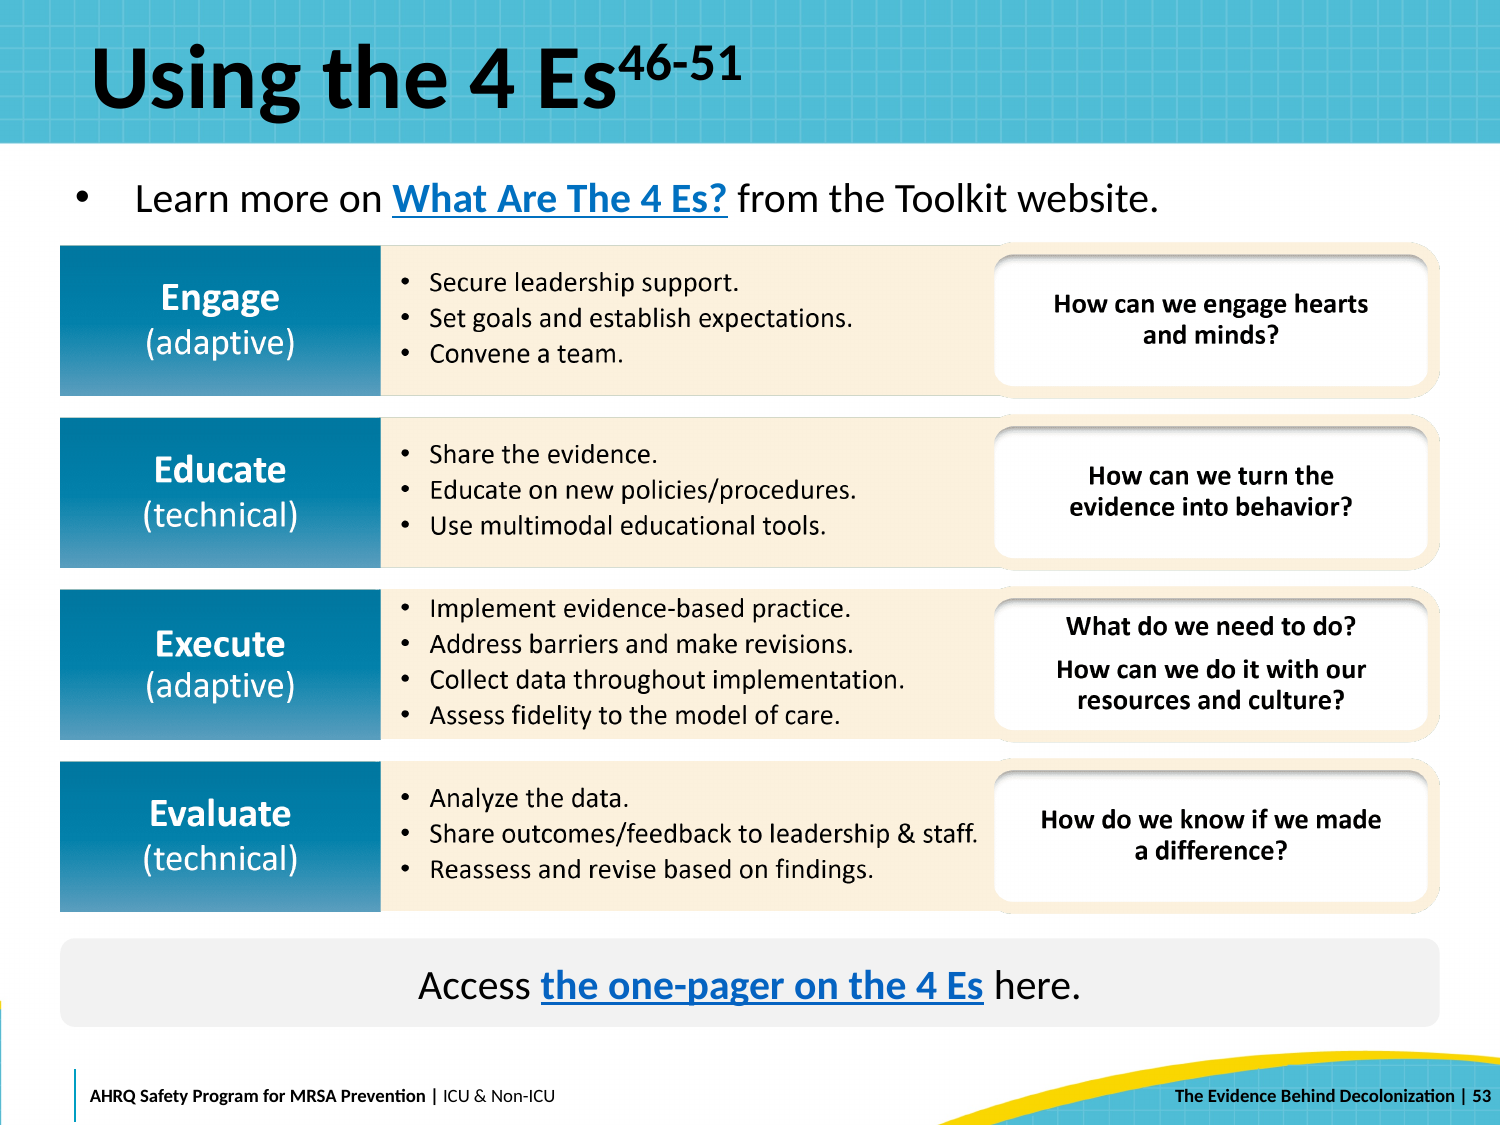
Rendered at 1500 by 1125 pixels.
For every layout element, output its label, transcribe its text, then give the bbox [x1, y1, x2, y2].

slide_number | 53 [1455, 1065, 1500, 1125]
text_box Access the one-pager on the 4 Es here. [60, 938, 1440, 1027]
list Learn more on What Are The 4 Es? from the Toolkit website. [60, 163, 1425, 242]
title Using the 4 Es46-51 [75, 0, 1425, 150]
picture [0, 0, 1500, 1125]
